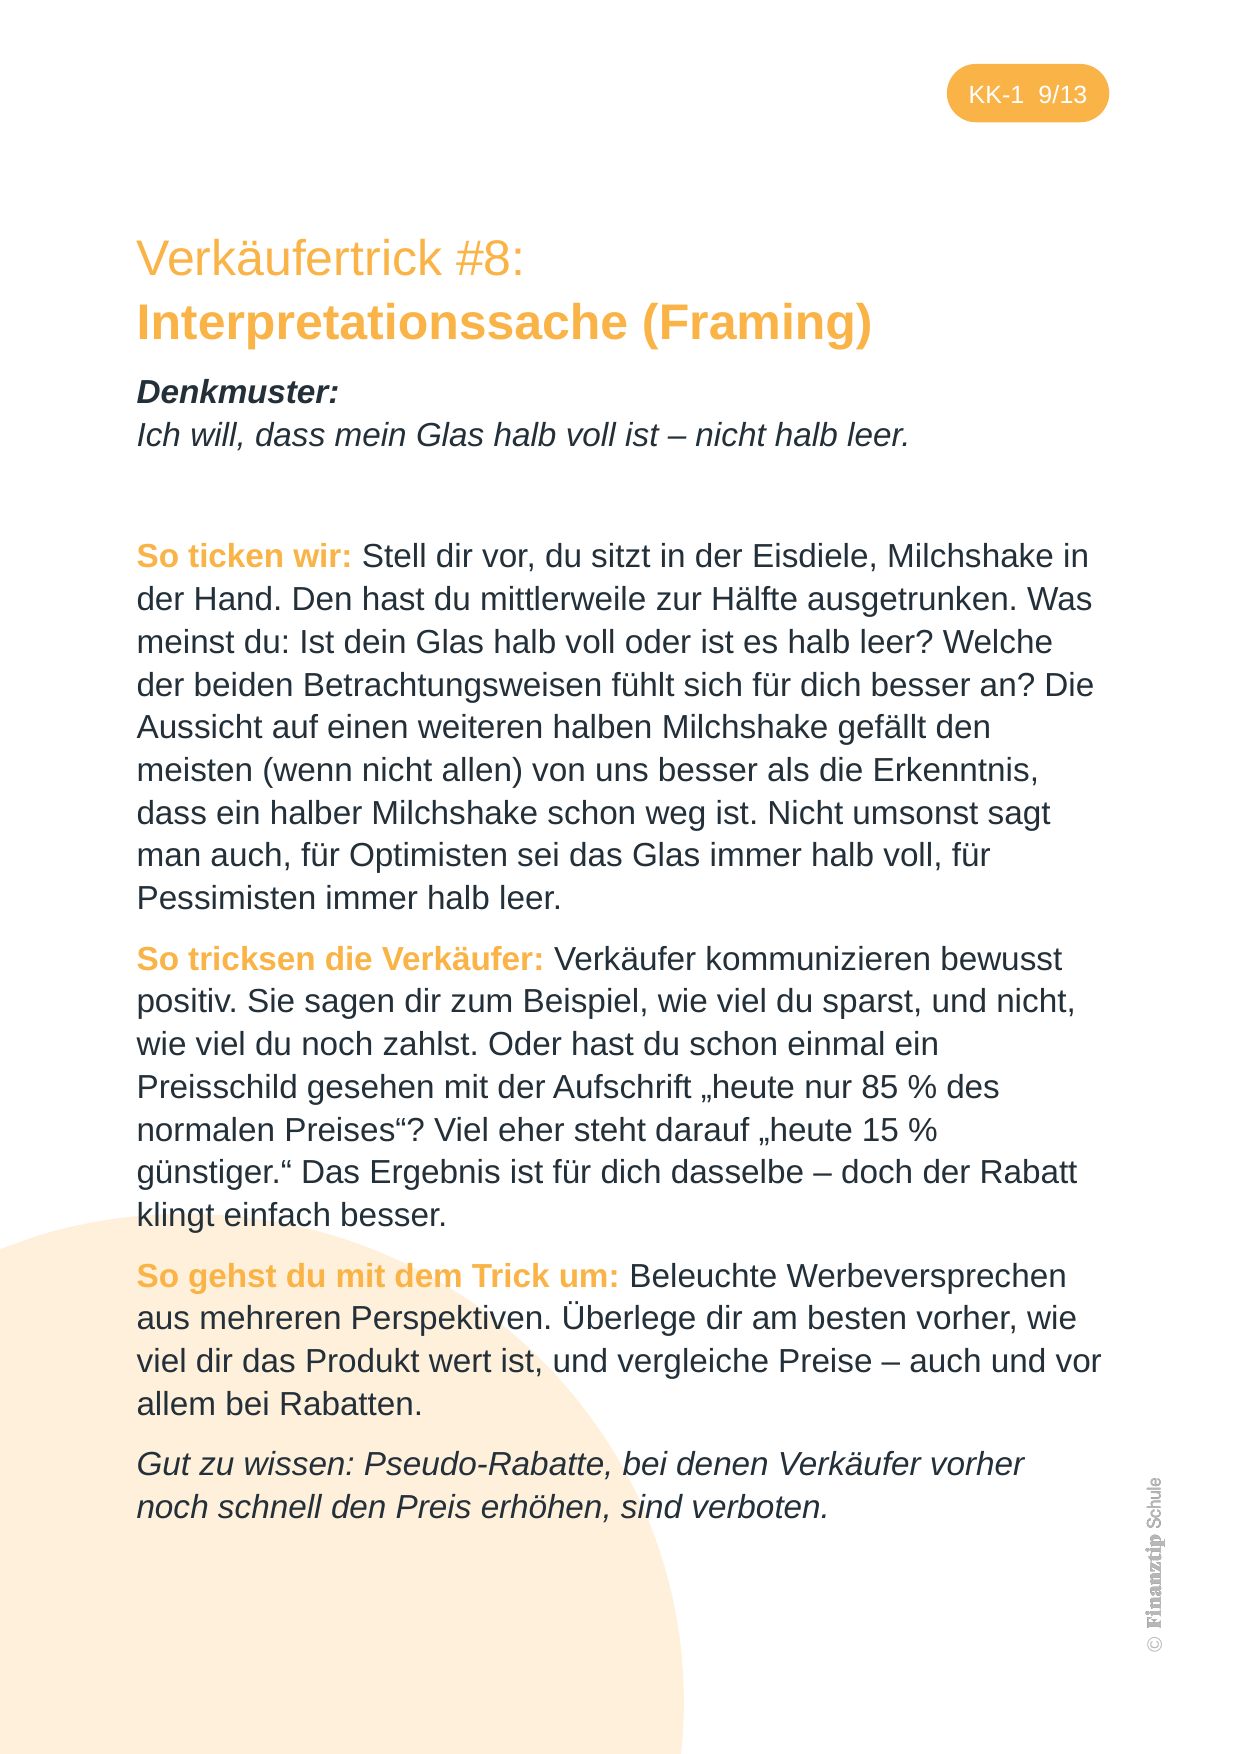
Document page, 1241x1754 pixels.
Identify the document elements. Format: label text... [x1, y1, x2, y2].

text_box Verkäufertrick #8: Interpretationssache (Framing) Denkmuster: Ich will, dass mein Glas halb voll ist – nicht halb leer. So ticken wir: Stell dir vor, du sitzt in der Eisdiele, Milchshake in der Hand. Den hast du mittlerweile zur Hälfte ausgetrunken. Was meinst du: Ist dein Glas halb voll oder ist es halb leer? Welche der beiden Betrachtungsweisen fühlt sich für dich besser an? Die Aussicht auf einen weiteren halben Milchshake gefällt den meisten (wenn nicht allen) von uns besser als die Erkenntnis, dass ein halber Milchshake schon weg ist. Nicht umsonst sagt man auch, für Optimisten sei das Glas immer halb voll, für Pessimisten immer halb leer. So tricksen die Verkäufer: Verkäufer kommunizieren bewusst positiv. Sie sagen dir zum Beispiel, wie viel du sparst, und nicht, wie viel du noch zahlst. Oder hast du schon einmal ein Preisschild gesehen mit der Aufschrift „heute nur 85 % des normalen Preises“? Viel eher steht darauf „heute 15 % günstiger.“ Das Ergebnis ist für dich dasselbe – doch der Rabatt klingt einfach besser. So gehst du mit dem Trick um: Beleuchte Werbeversprechen aus mehreren Perspektiven. Überlege dir am besten vorher, wie viel dir das Produkt wert ist, und vergleiche Preise – auch und vor allem bei Rabatten. Gut zu wissen: Pseudo-Rabatte, bei denen Verkäufer vorher noch schnell den Preis erhöhen, sind verboten. [121, 213, 1119, 1605]
picture [1143, 1478, 1165, 1628]
